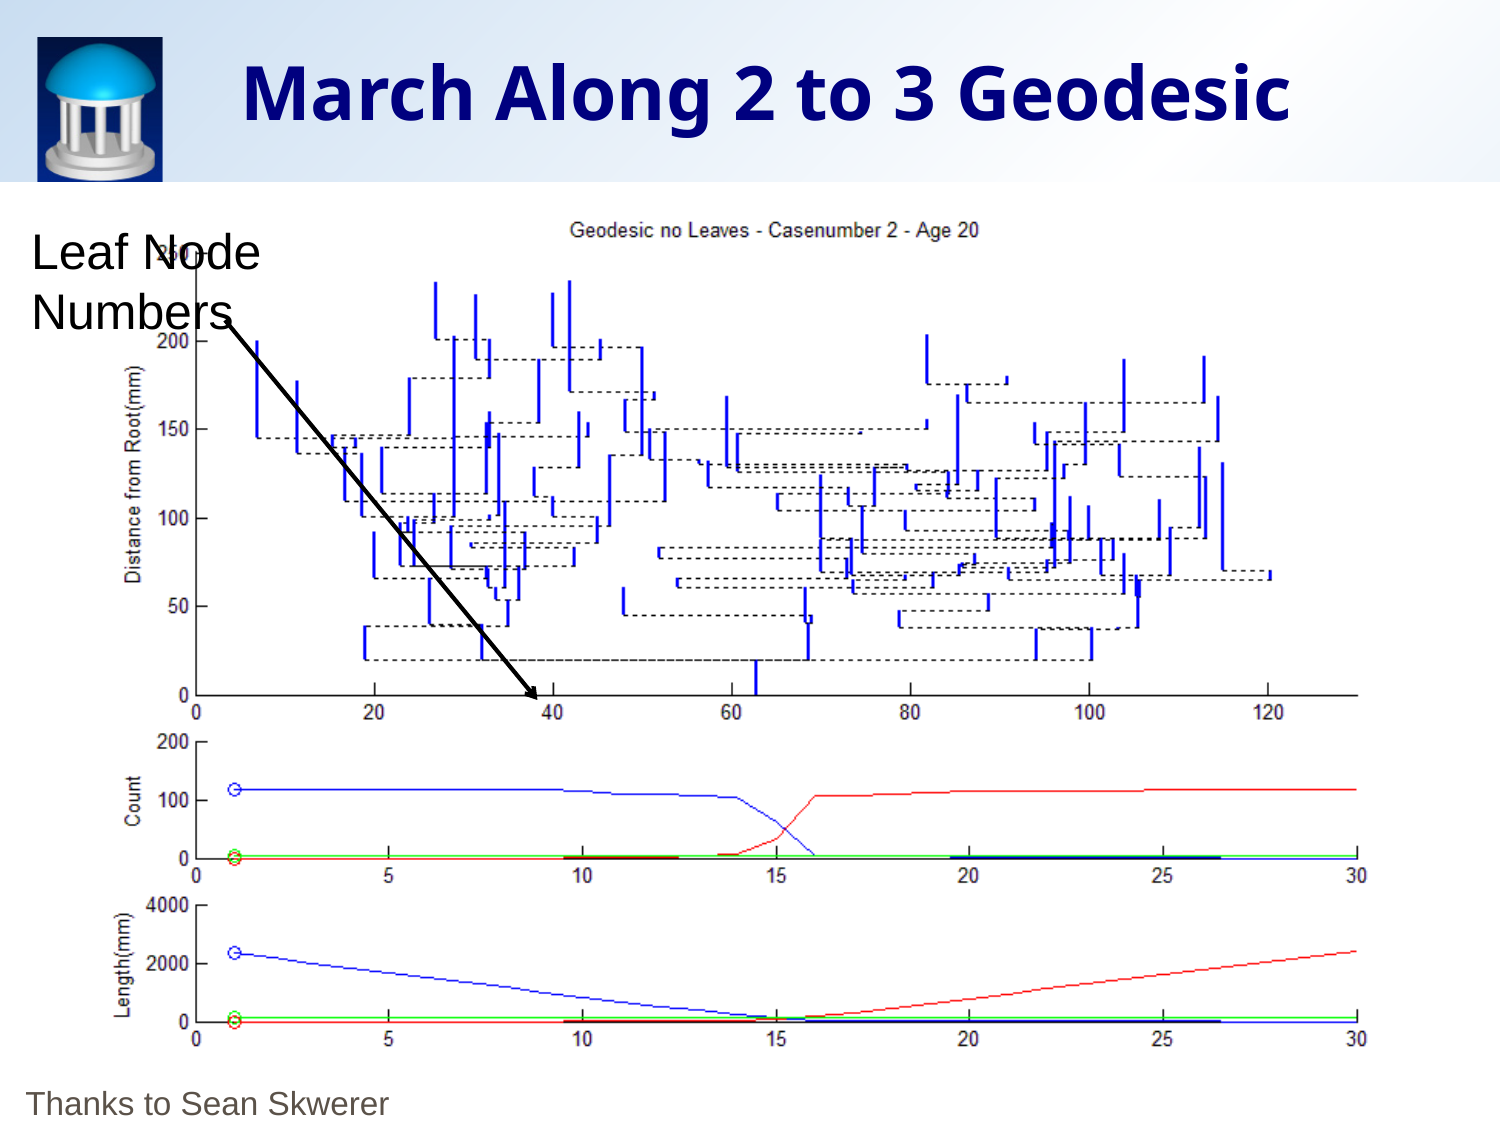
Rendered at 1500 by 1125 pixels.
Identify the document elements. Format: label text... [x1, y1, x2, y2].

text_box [224, 319, 538, 701]
title March Along 2 to 3 Geodesic [224, 24, 1438, 156]
picture [0, 182, 1500, 1125]
